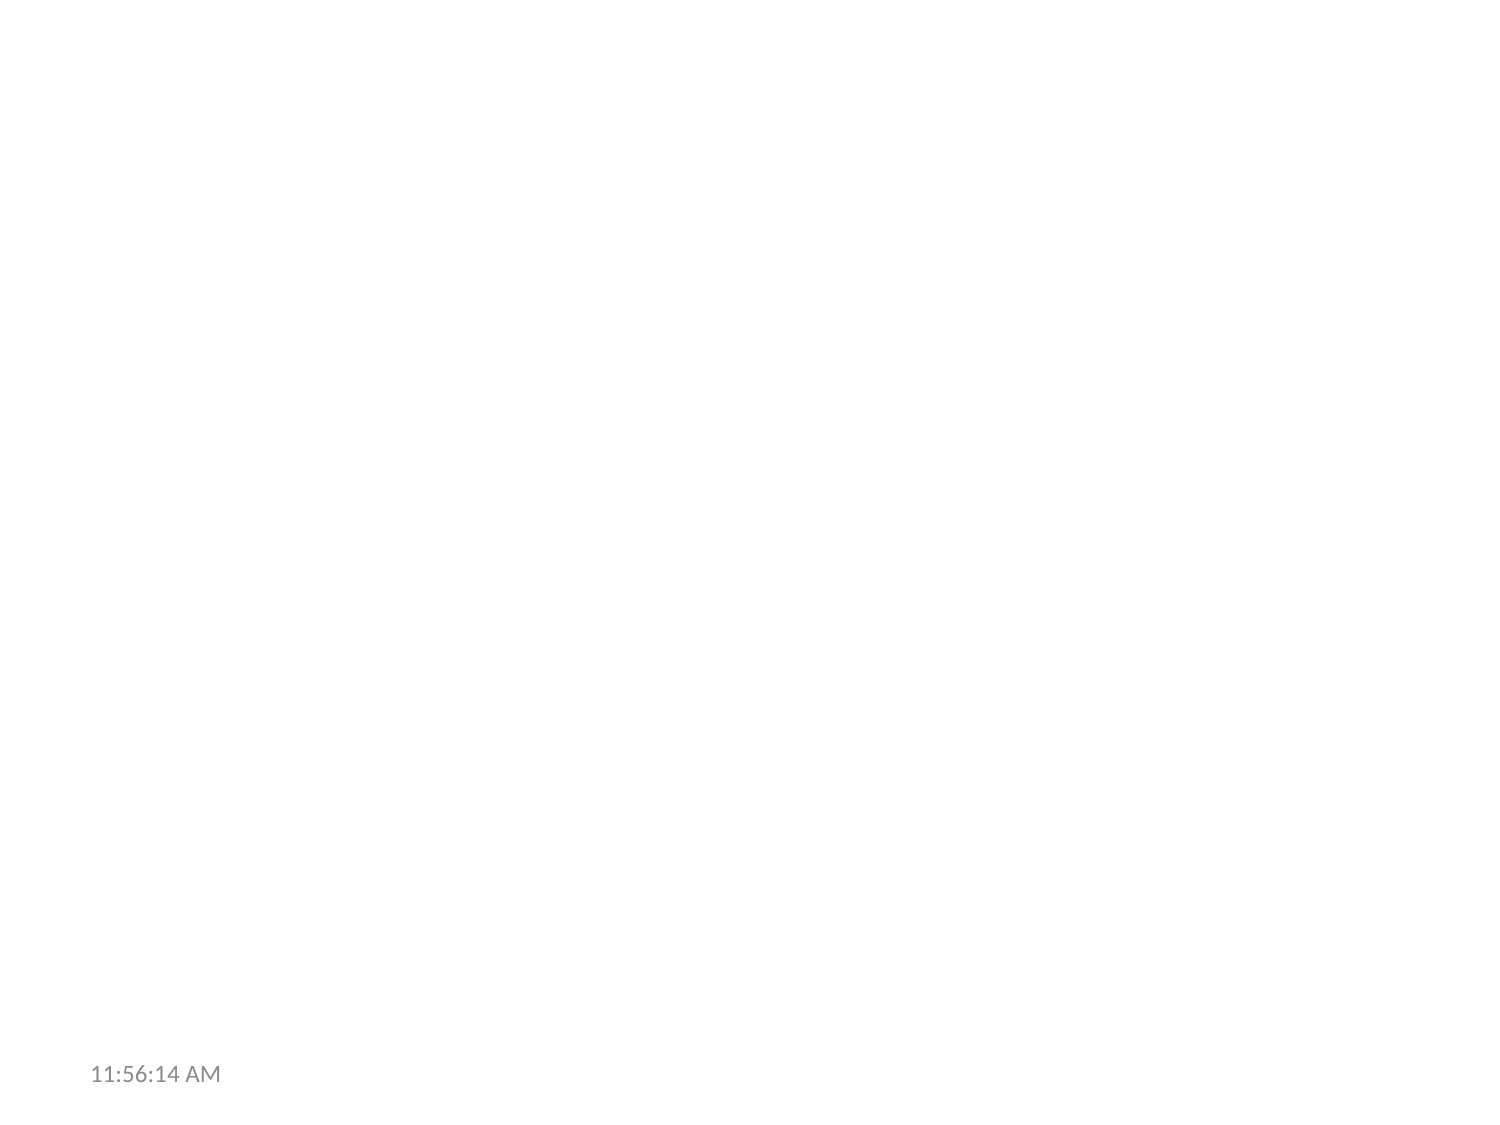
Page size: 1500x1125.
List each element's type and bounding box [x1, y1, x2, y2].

slide_number [75, 1042, 425, 1103]
